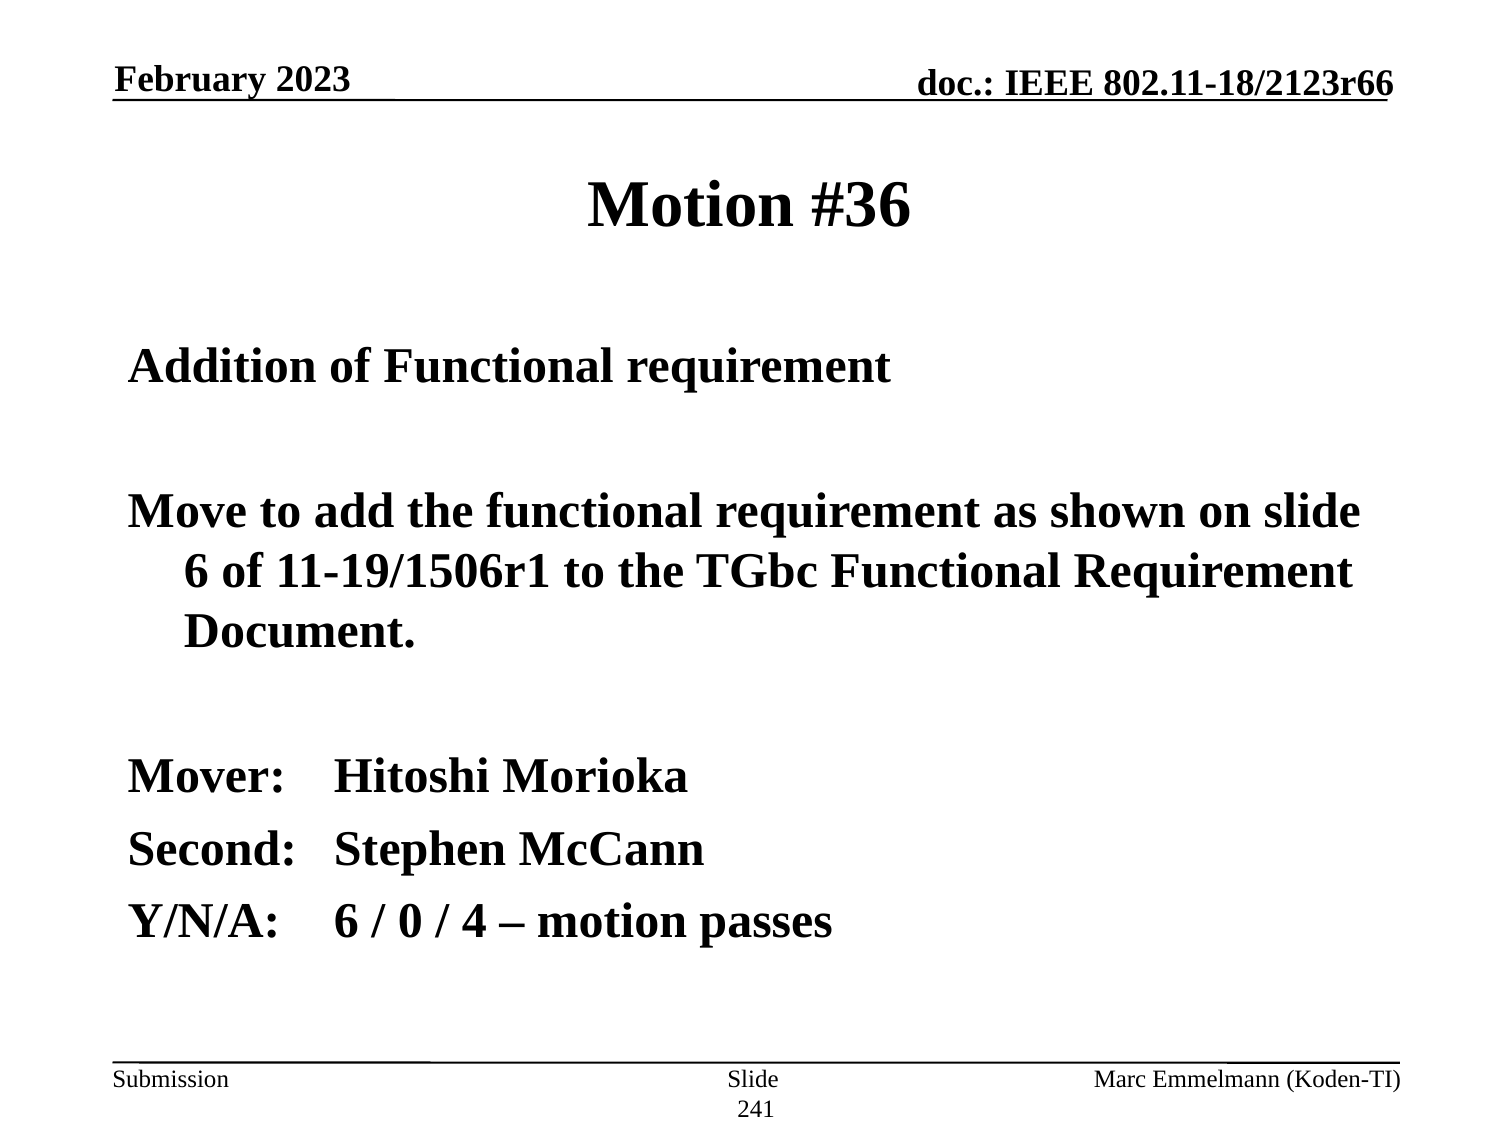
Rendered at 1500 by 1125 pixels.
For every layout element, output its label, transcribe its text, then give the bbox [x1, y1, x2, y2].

footer Marc Emmelmann (Koden-TI) [878, 1061, 1402, 1093]
title Motion #36 [112, 112, 1388, 288]
list Addition of Functional requirement Move to add the functional requirement as shown on slide 6 of 11-19/1506r1 to the TGbc Functional Requirement Document. Mover: Hitoshi Morioka Second: Stephen McCann Y/N/A: 6 / 0 / 4 – motion passes [112, 324, 1388, 1000]
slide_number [114, 54, 423, 100]
slide_number Slide 241 [712, 1061, 800, 1123]
